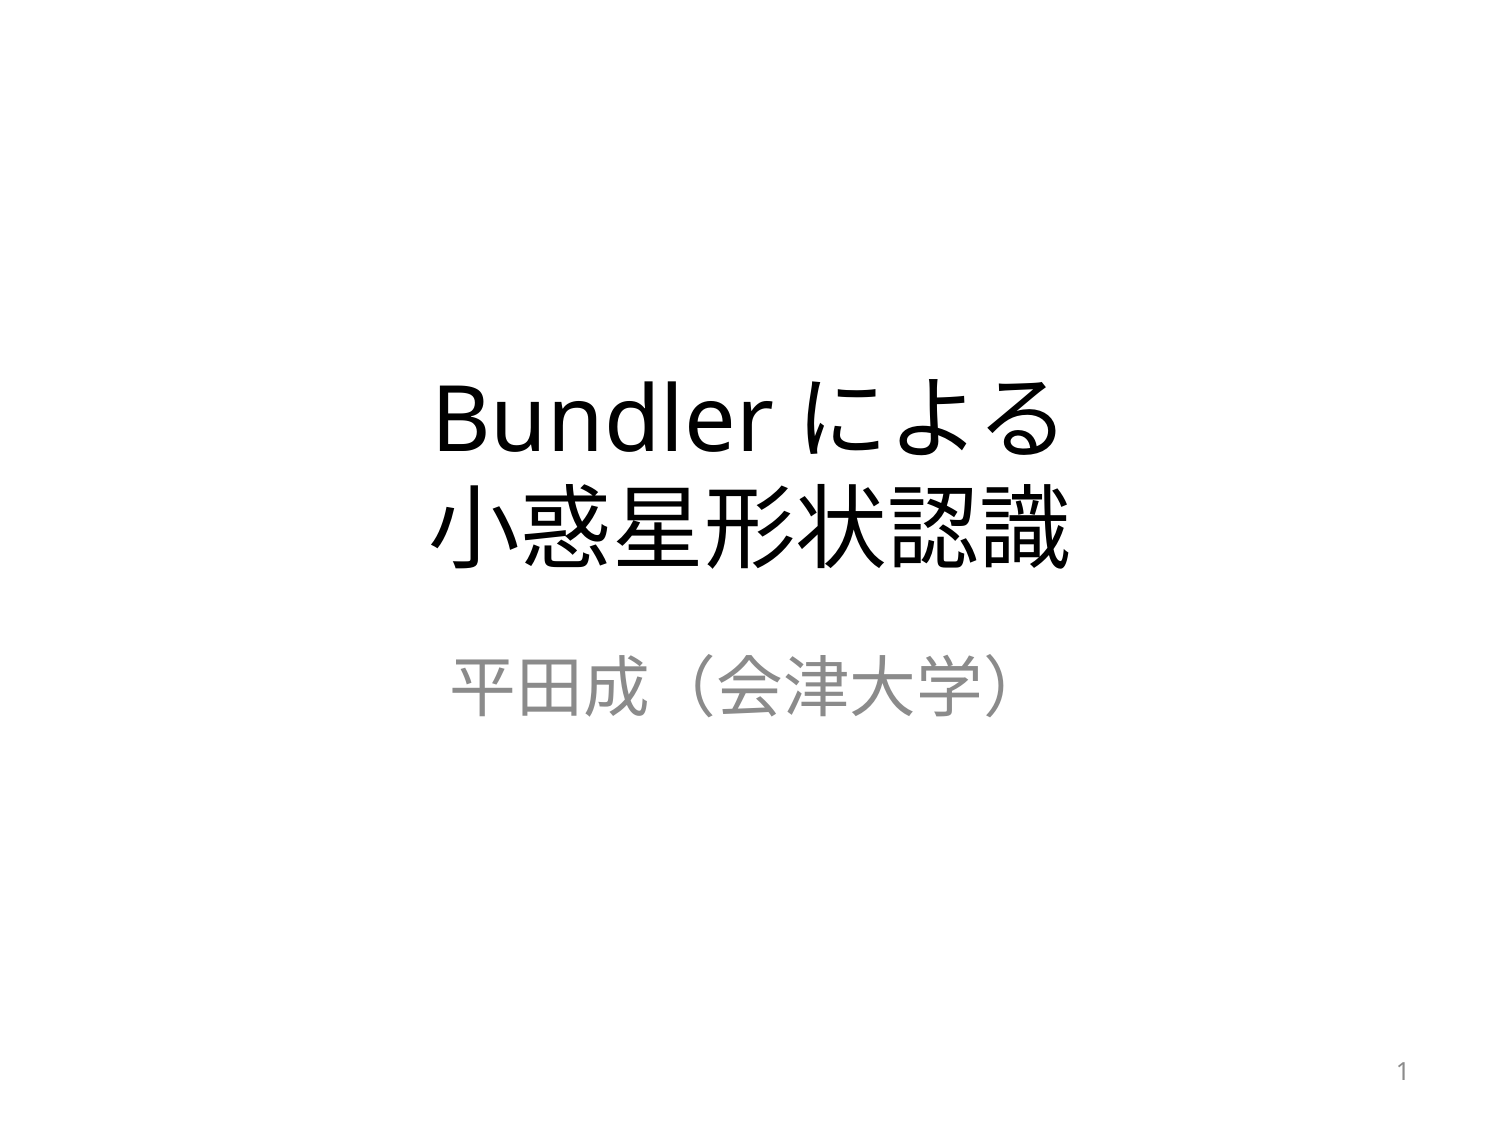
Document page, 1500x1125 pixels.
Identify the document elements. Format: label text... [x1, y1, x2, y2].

subtitle 平田成（会津大学） [225, 637, 1275, 925]
slide_number 1 [1074, 1042, 1425, 1103]
title Bundlerによる 小惑星形状認識 [112, 349, 1388, 591]
